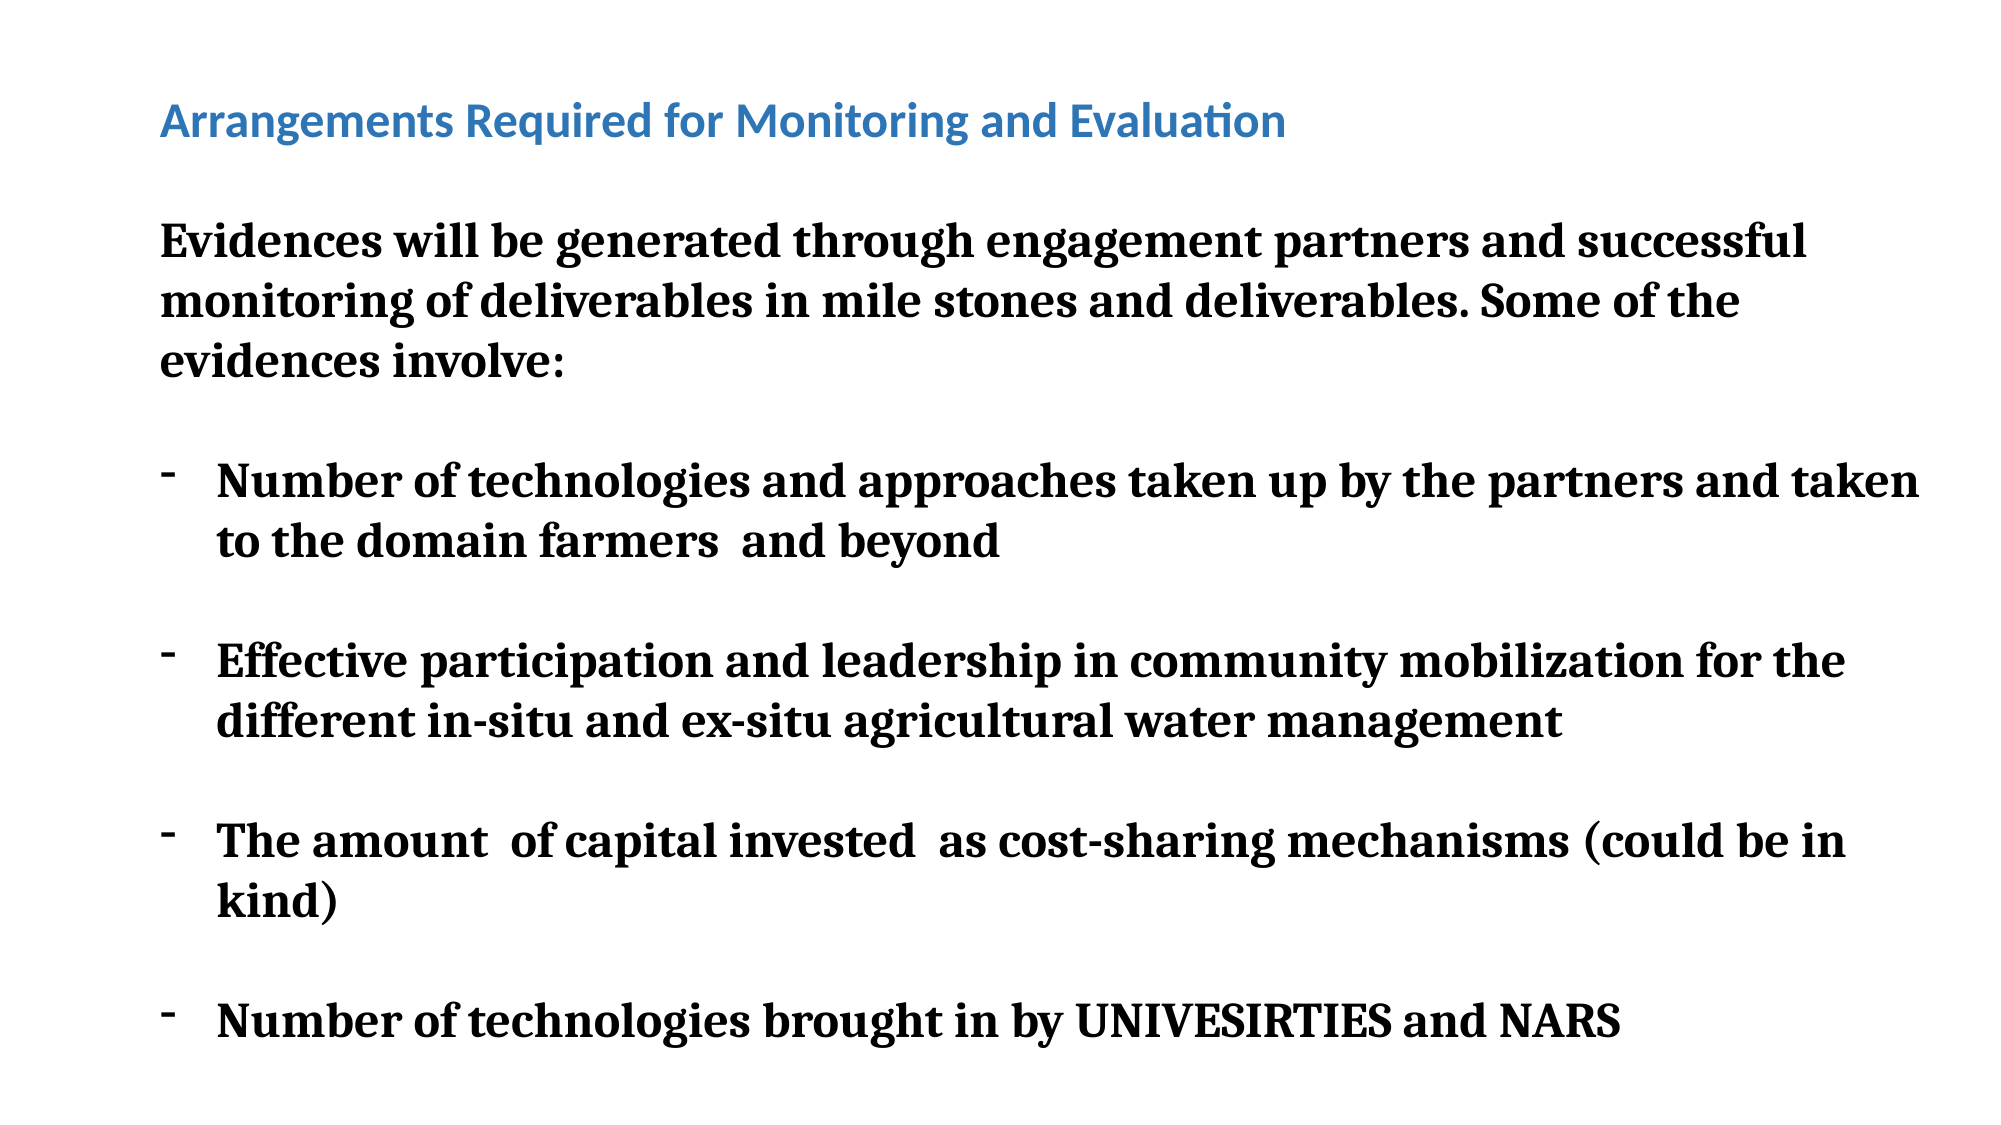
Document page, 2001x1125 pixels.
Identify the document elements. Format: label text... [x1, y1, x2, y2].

text_box Arrangements Required for Monitoring and Evaluation Evidences will be generated through engagement partners and successful monitoring of deliverables in mile stones and deliverables. Some of the evidences involve: Number of technologies and approaches taken up by the partners and taken to the domain farmers and beyond Effective participation and leadership in community mobilization for the different in-situ and ex-situ agricultural water management The amount of capital invested as cost-sharing mechanisms (could be in kind) Number of technologies brought in by UNIVESIRTIES and NARS [145, 20, 1939, 1055]
